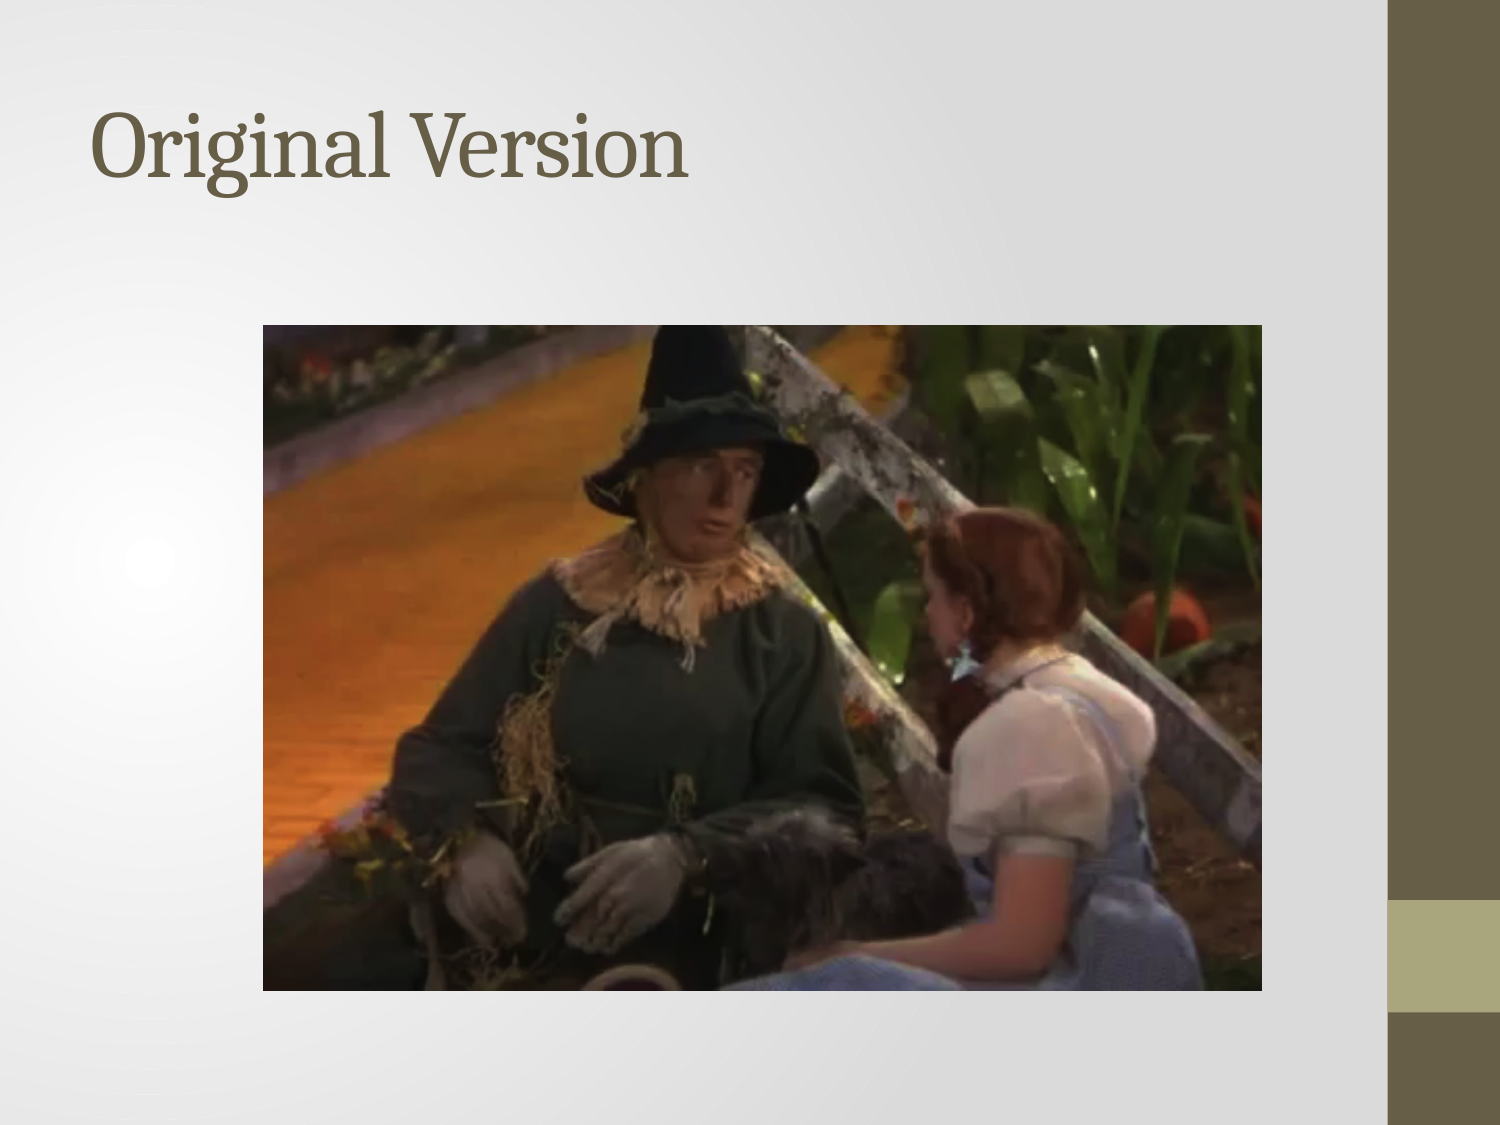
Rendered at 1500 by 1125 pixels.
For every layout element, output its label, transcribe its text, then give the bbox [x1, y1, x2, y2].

title Original Version [75, 45, 1325, 233]
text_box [261, 324, 1264, 993]
